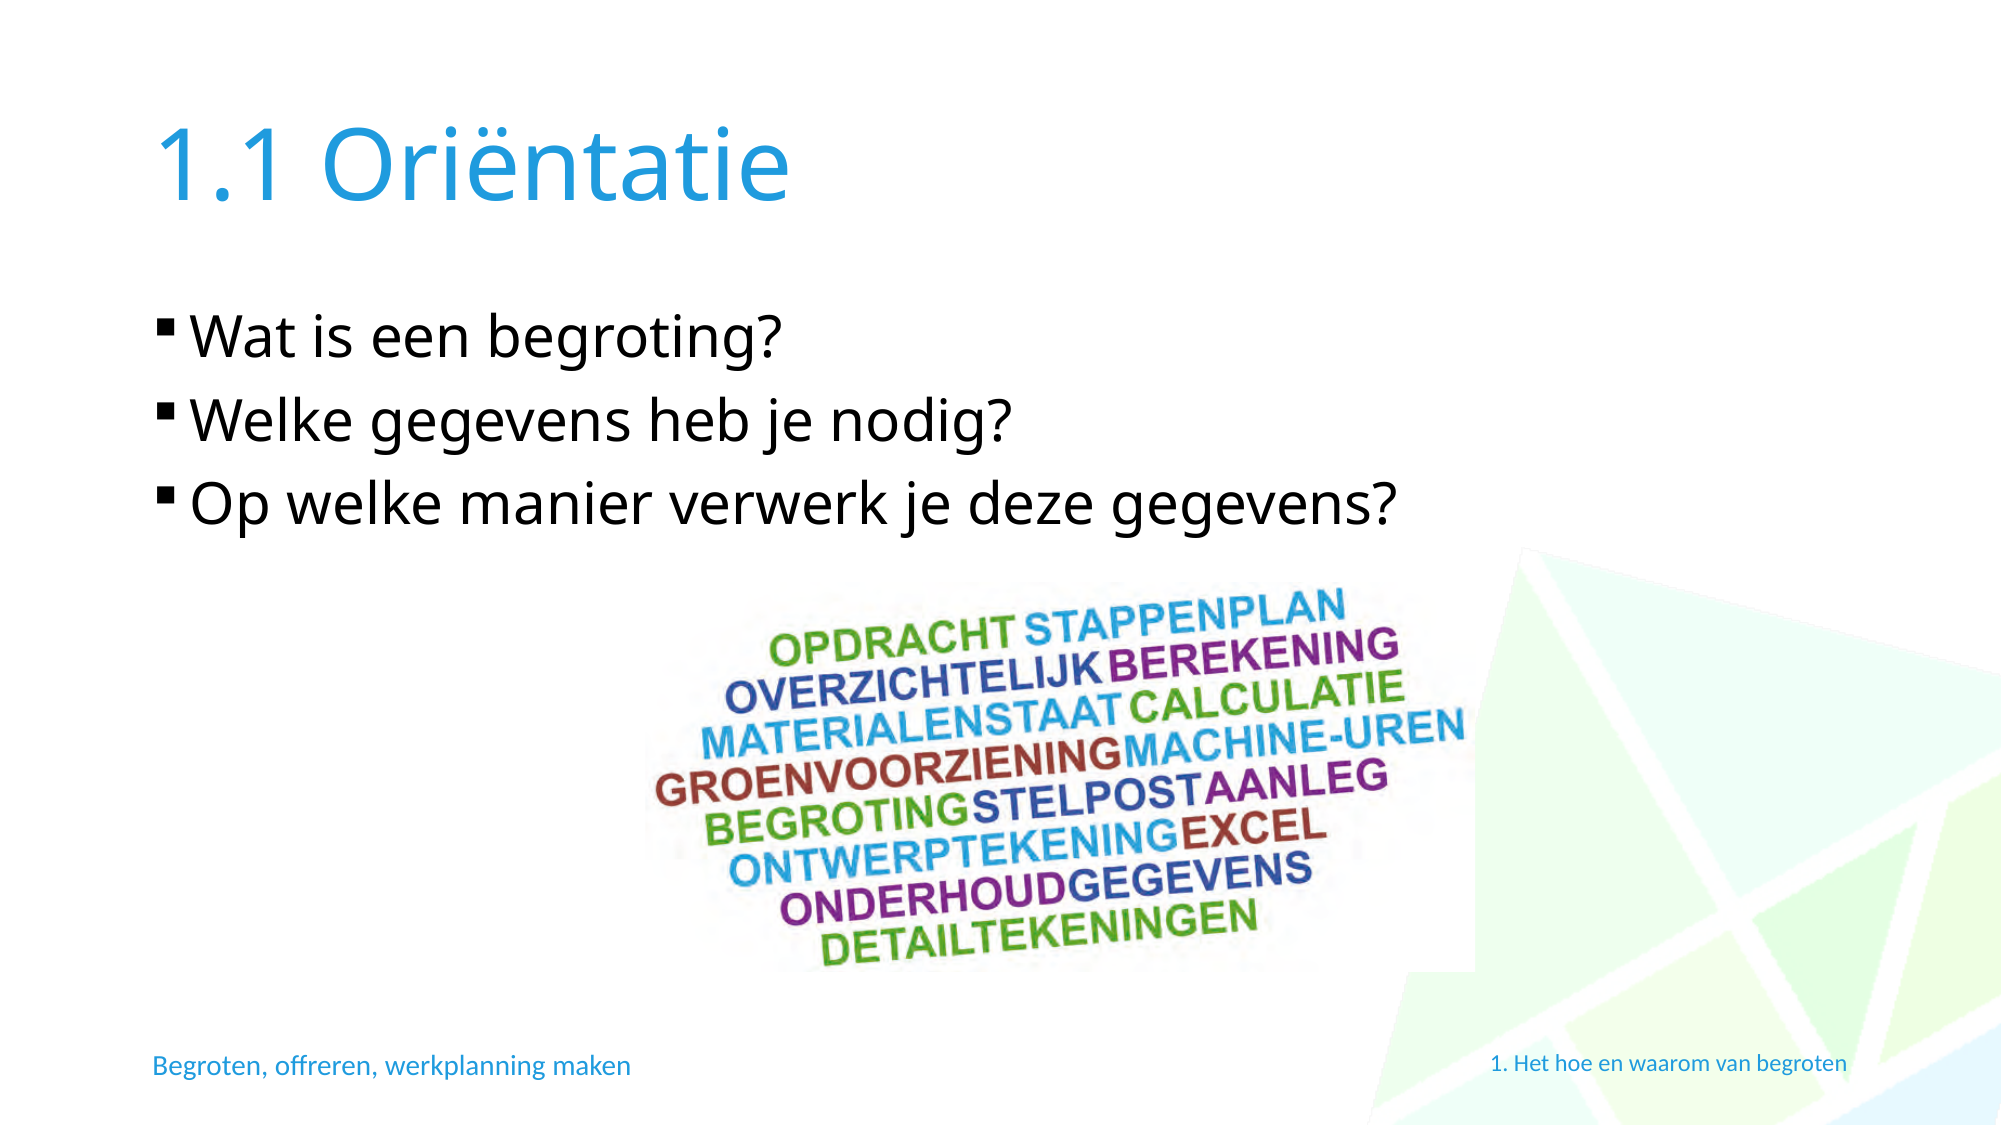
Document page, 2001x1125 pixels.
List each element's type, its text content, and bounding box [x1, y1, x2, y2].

title 1.1 Oriëntatie [137, 59, 1863, 278]
list 1. Het hoe en waarom van begroten [1412, 1042, 1863, 1103]
list Wat is een begroting? Welke gegevens heb je nodig? Op welke manier verwerk je deze gegevens? [137, 299, 1863, 1014]
picture [645, 582, 1475, 972]
list Begroten, offreren, werkplanning maken [137, 1042, 695, 1103]
